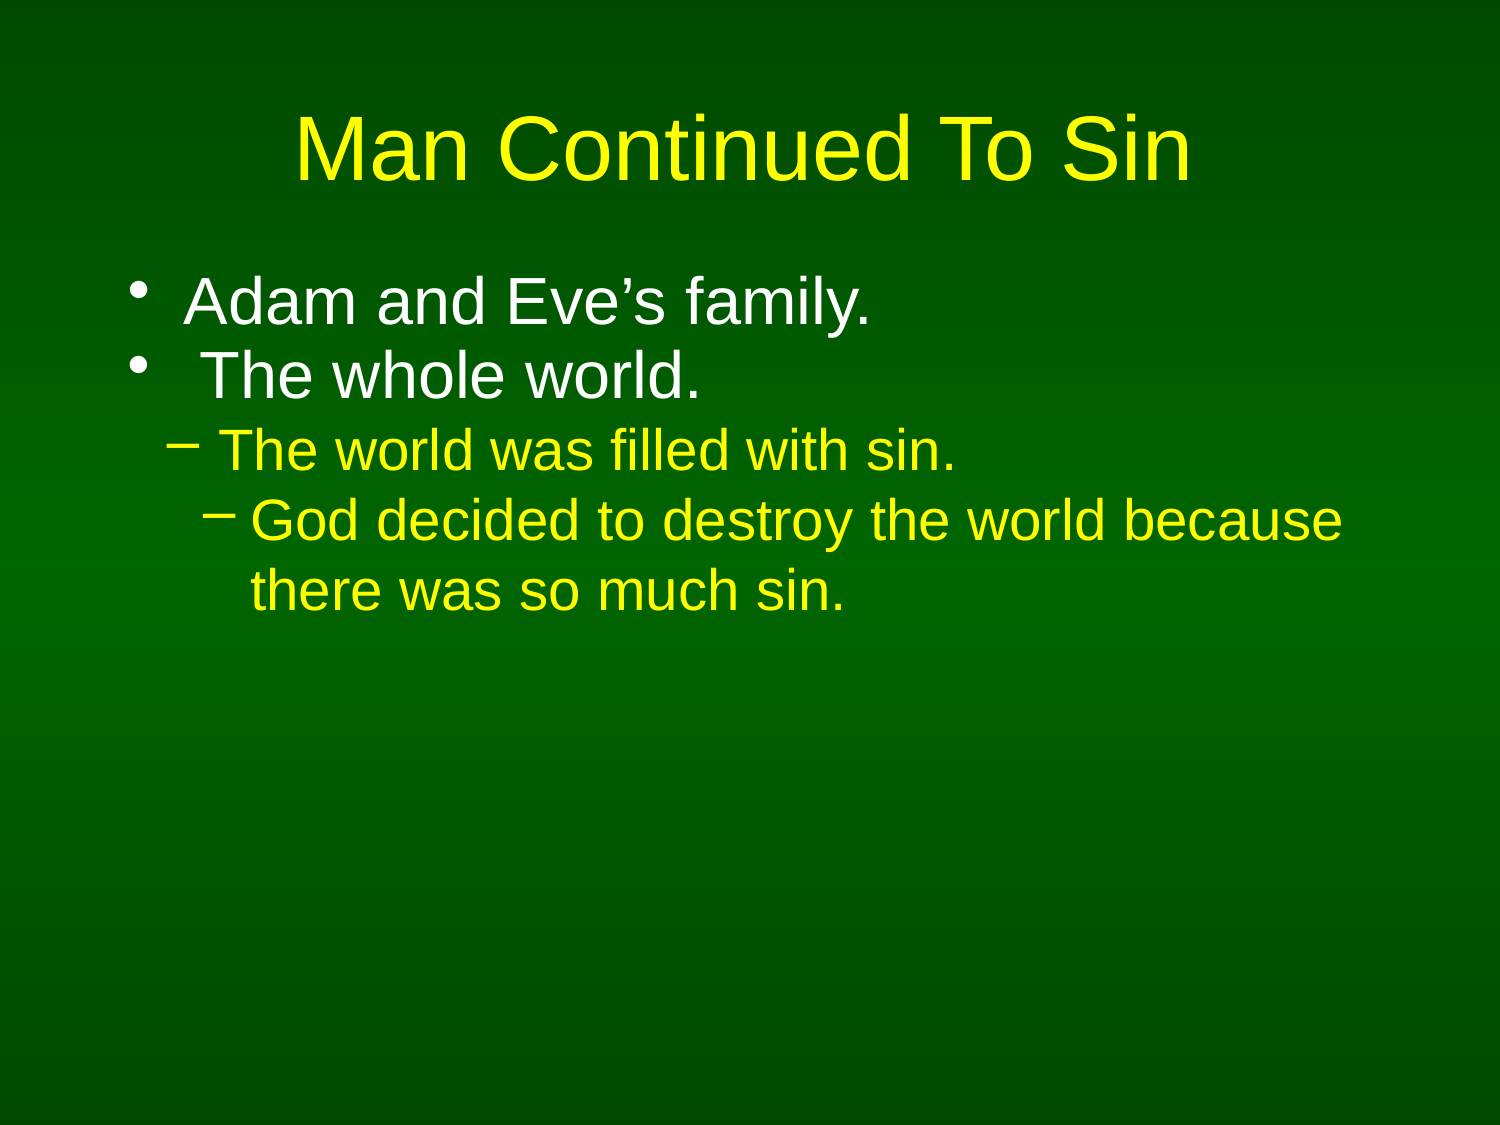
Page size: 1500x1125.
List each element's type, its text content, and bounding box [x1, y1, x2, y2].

text_box God decided to destroy the world because there was so much sin. [112, 474, 1366, 630]
text_box The whole world. The world was filled with sin. [112, 324, 1366, 474]
list Adam and Eve’s family. [112, 249, 1438, 338]
title Man Continued To Sin [50, 50, 1438, 238]
